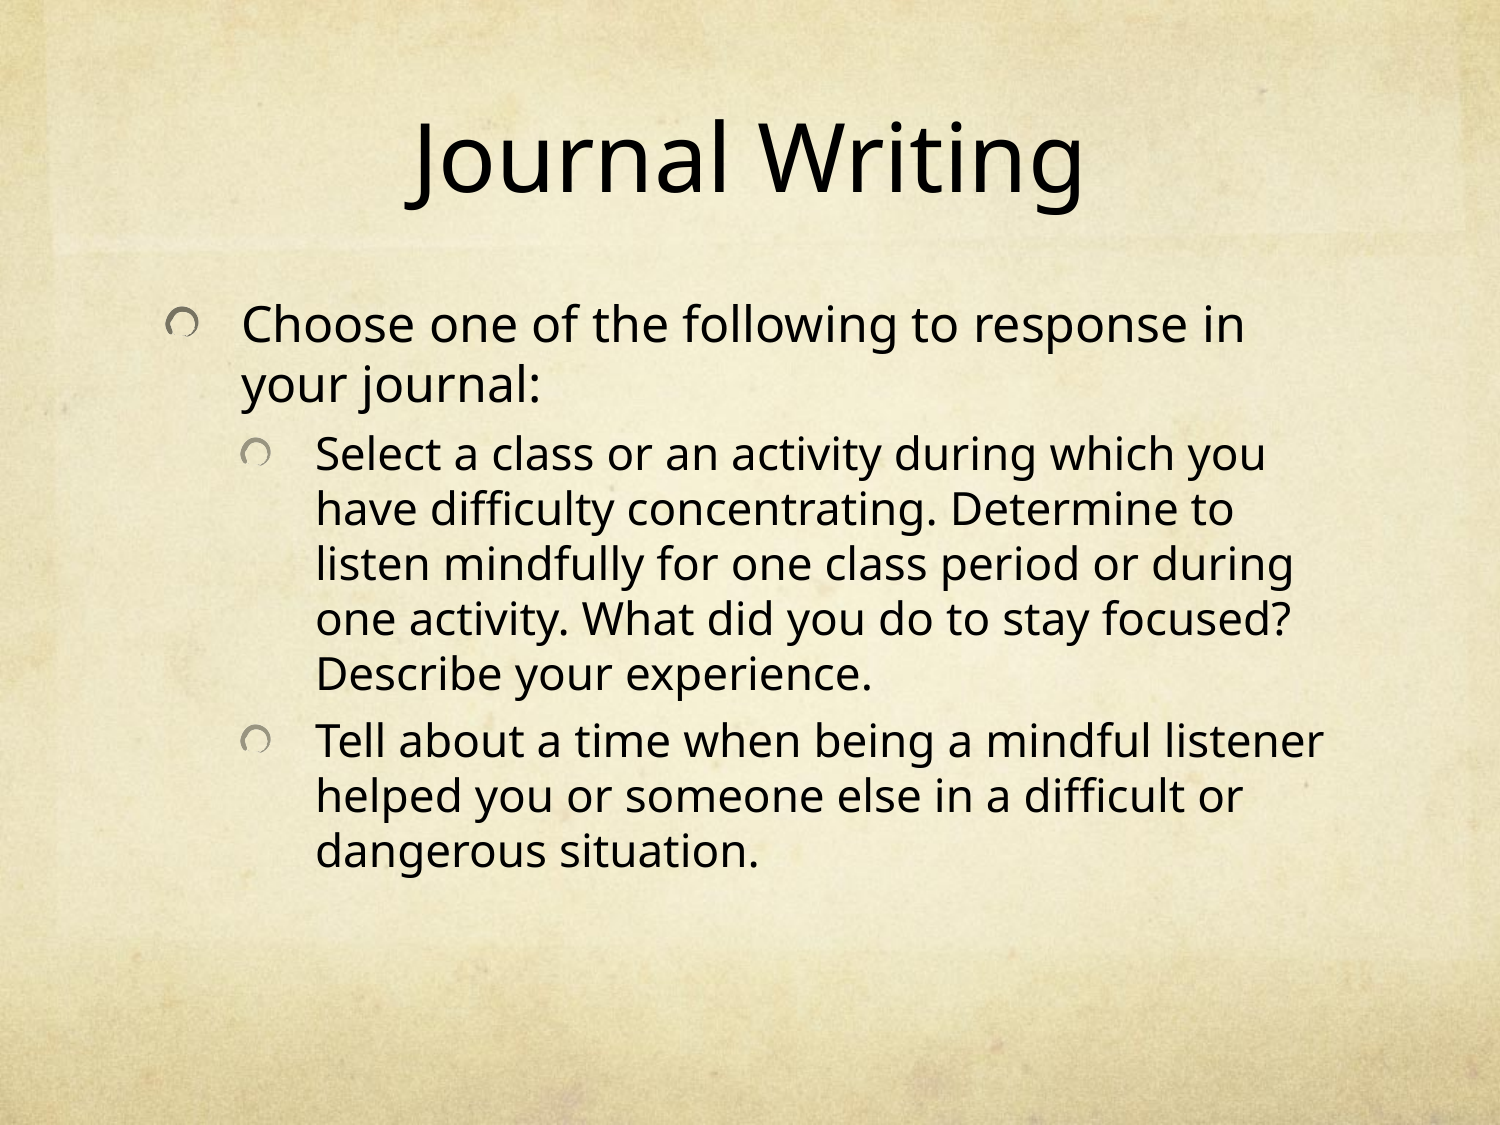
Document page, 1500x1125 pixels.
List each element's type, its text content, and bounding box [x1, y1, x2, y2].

picture [0, 0, 1500, 1125]
list Choose one of the following to response in your journal: Select a class or an activity during which you have difficulty concentrating. Determine to listen mindfully for one class period or during one activity. What did you do to stay focused? Describe your experience. Tell about a time when being a mindful listener helped you or someone else in a difficult or dangerous situation. [150, 284, 1350, 950]
title Journal Writing [150, 82, 1350, 225]
